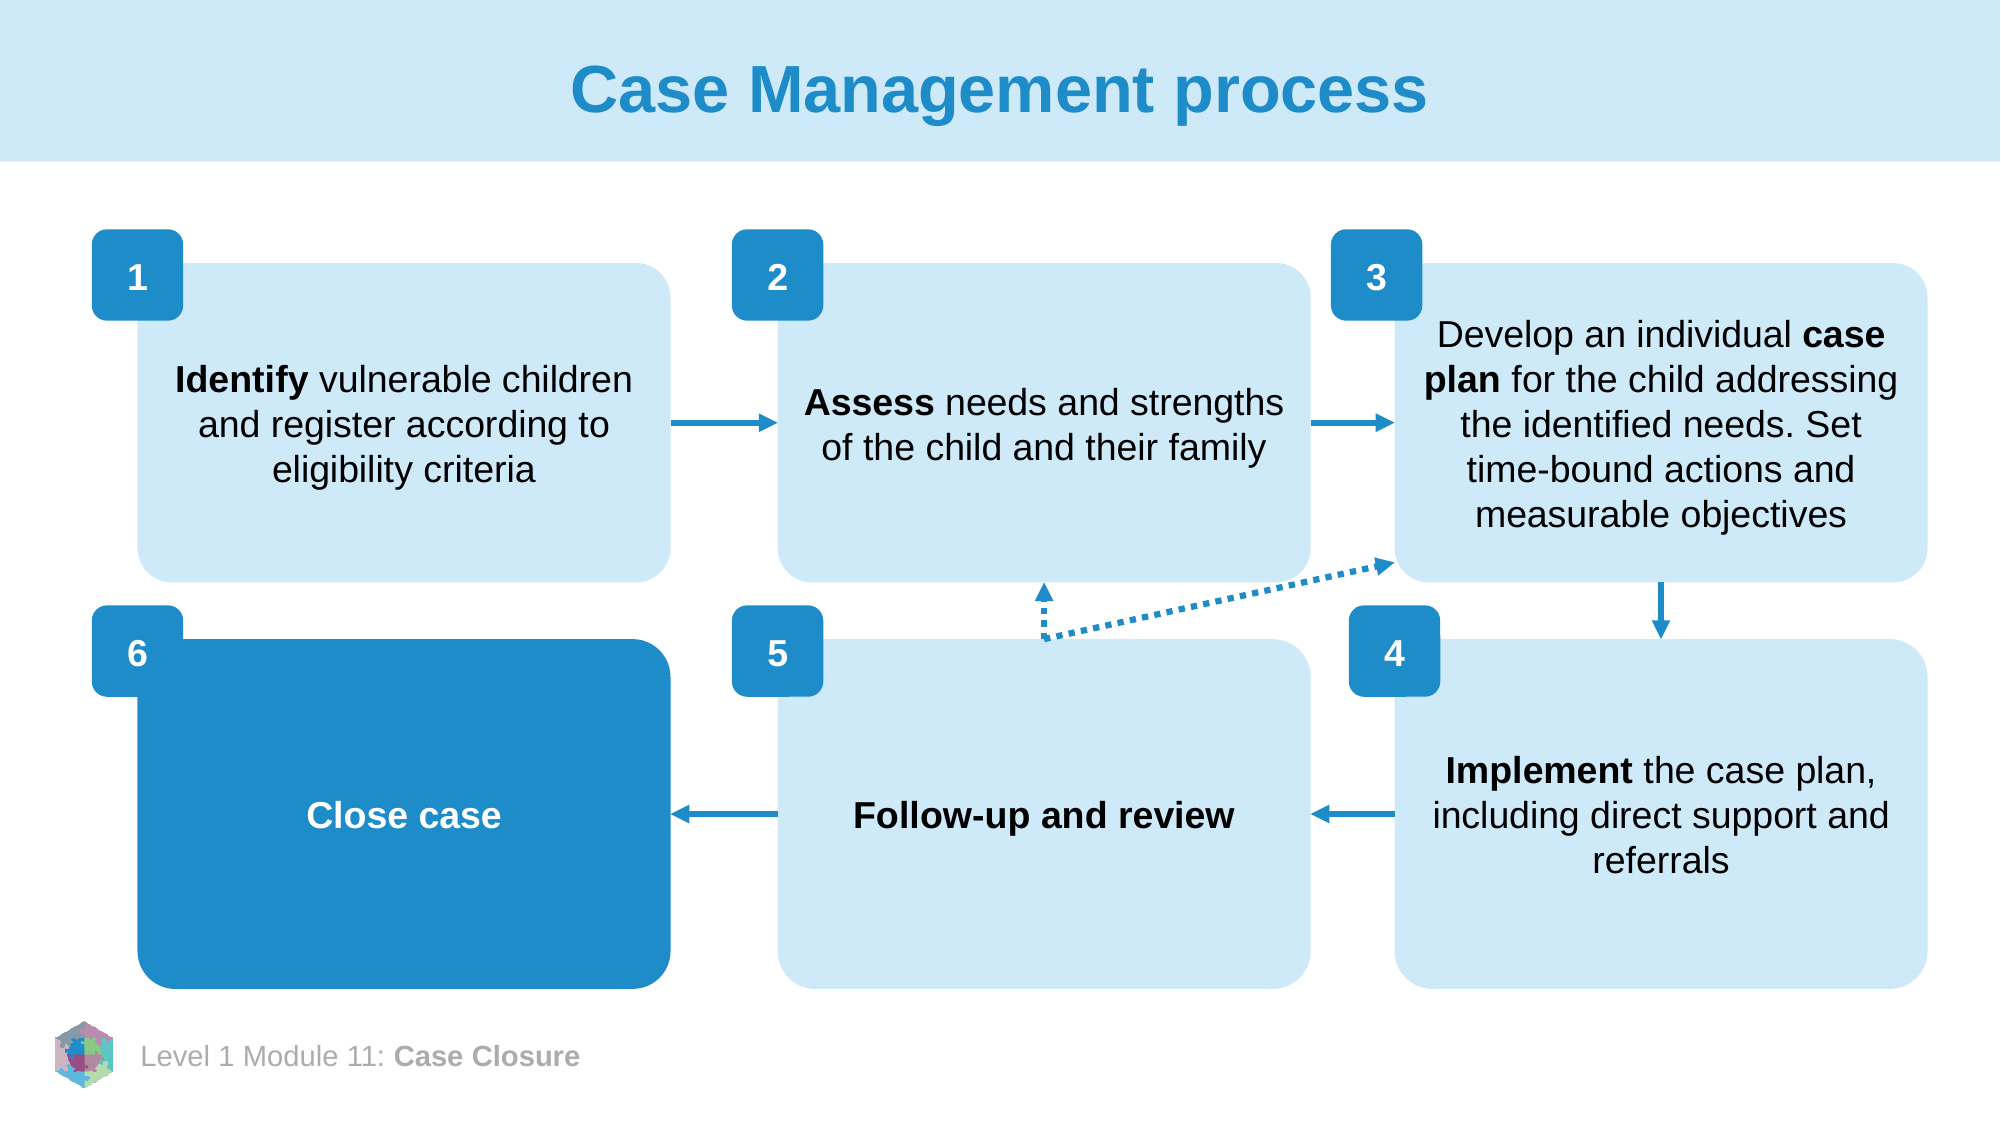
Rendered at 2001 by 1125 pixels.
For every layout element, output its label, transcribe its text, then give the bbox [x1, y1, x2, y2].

text_box Implement the case plan, including direct support and referrals [1393, 638, 1929, 991]
text_box 3 [1329, 228, 1424, 322]
text_box 4 [1347, 604, 1442, 698]
text_box Follow-up and review [776, 638, 1312, 991]
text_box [1044, 562, 1395, 640]
text_box 6 [90, 604, 185, 698]
text_box 1 [90, 228, 185, 322]
text_box Identify vulnerable children and register according to eligibility criteria [136, 261, 672, 584]
text_box Assess needs and strengths of the child and their family [776, 261, 1312, 584]
title Case Management process [137, 19, 1863, 163]
text_box 2 [730, 228, 825, 322]
text_box 5 [730, 604, 825, 698]
text_box Develop an individual case plan for the child addressing the identified needs. Set time-bound actions and measurable objectives [1393, 261, 1929, 584]
text_box Close case [136, 638, 672, 991]
picture [55, 1021, 113, 1088]
